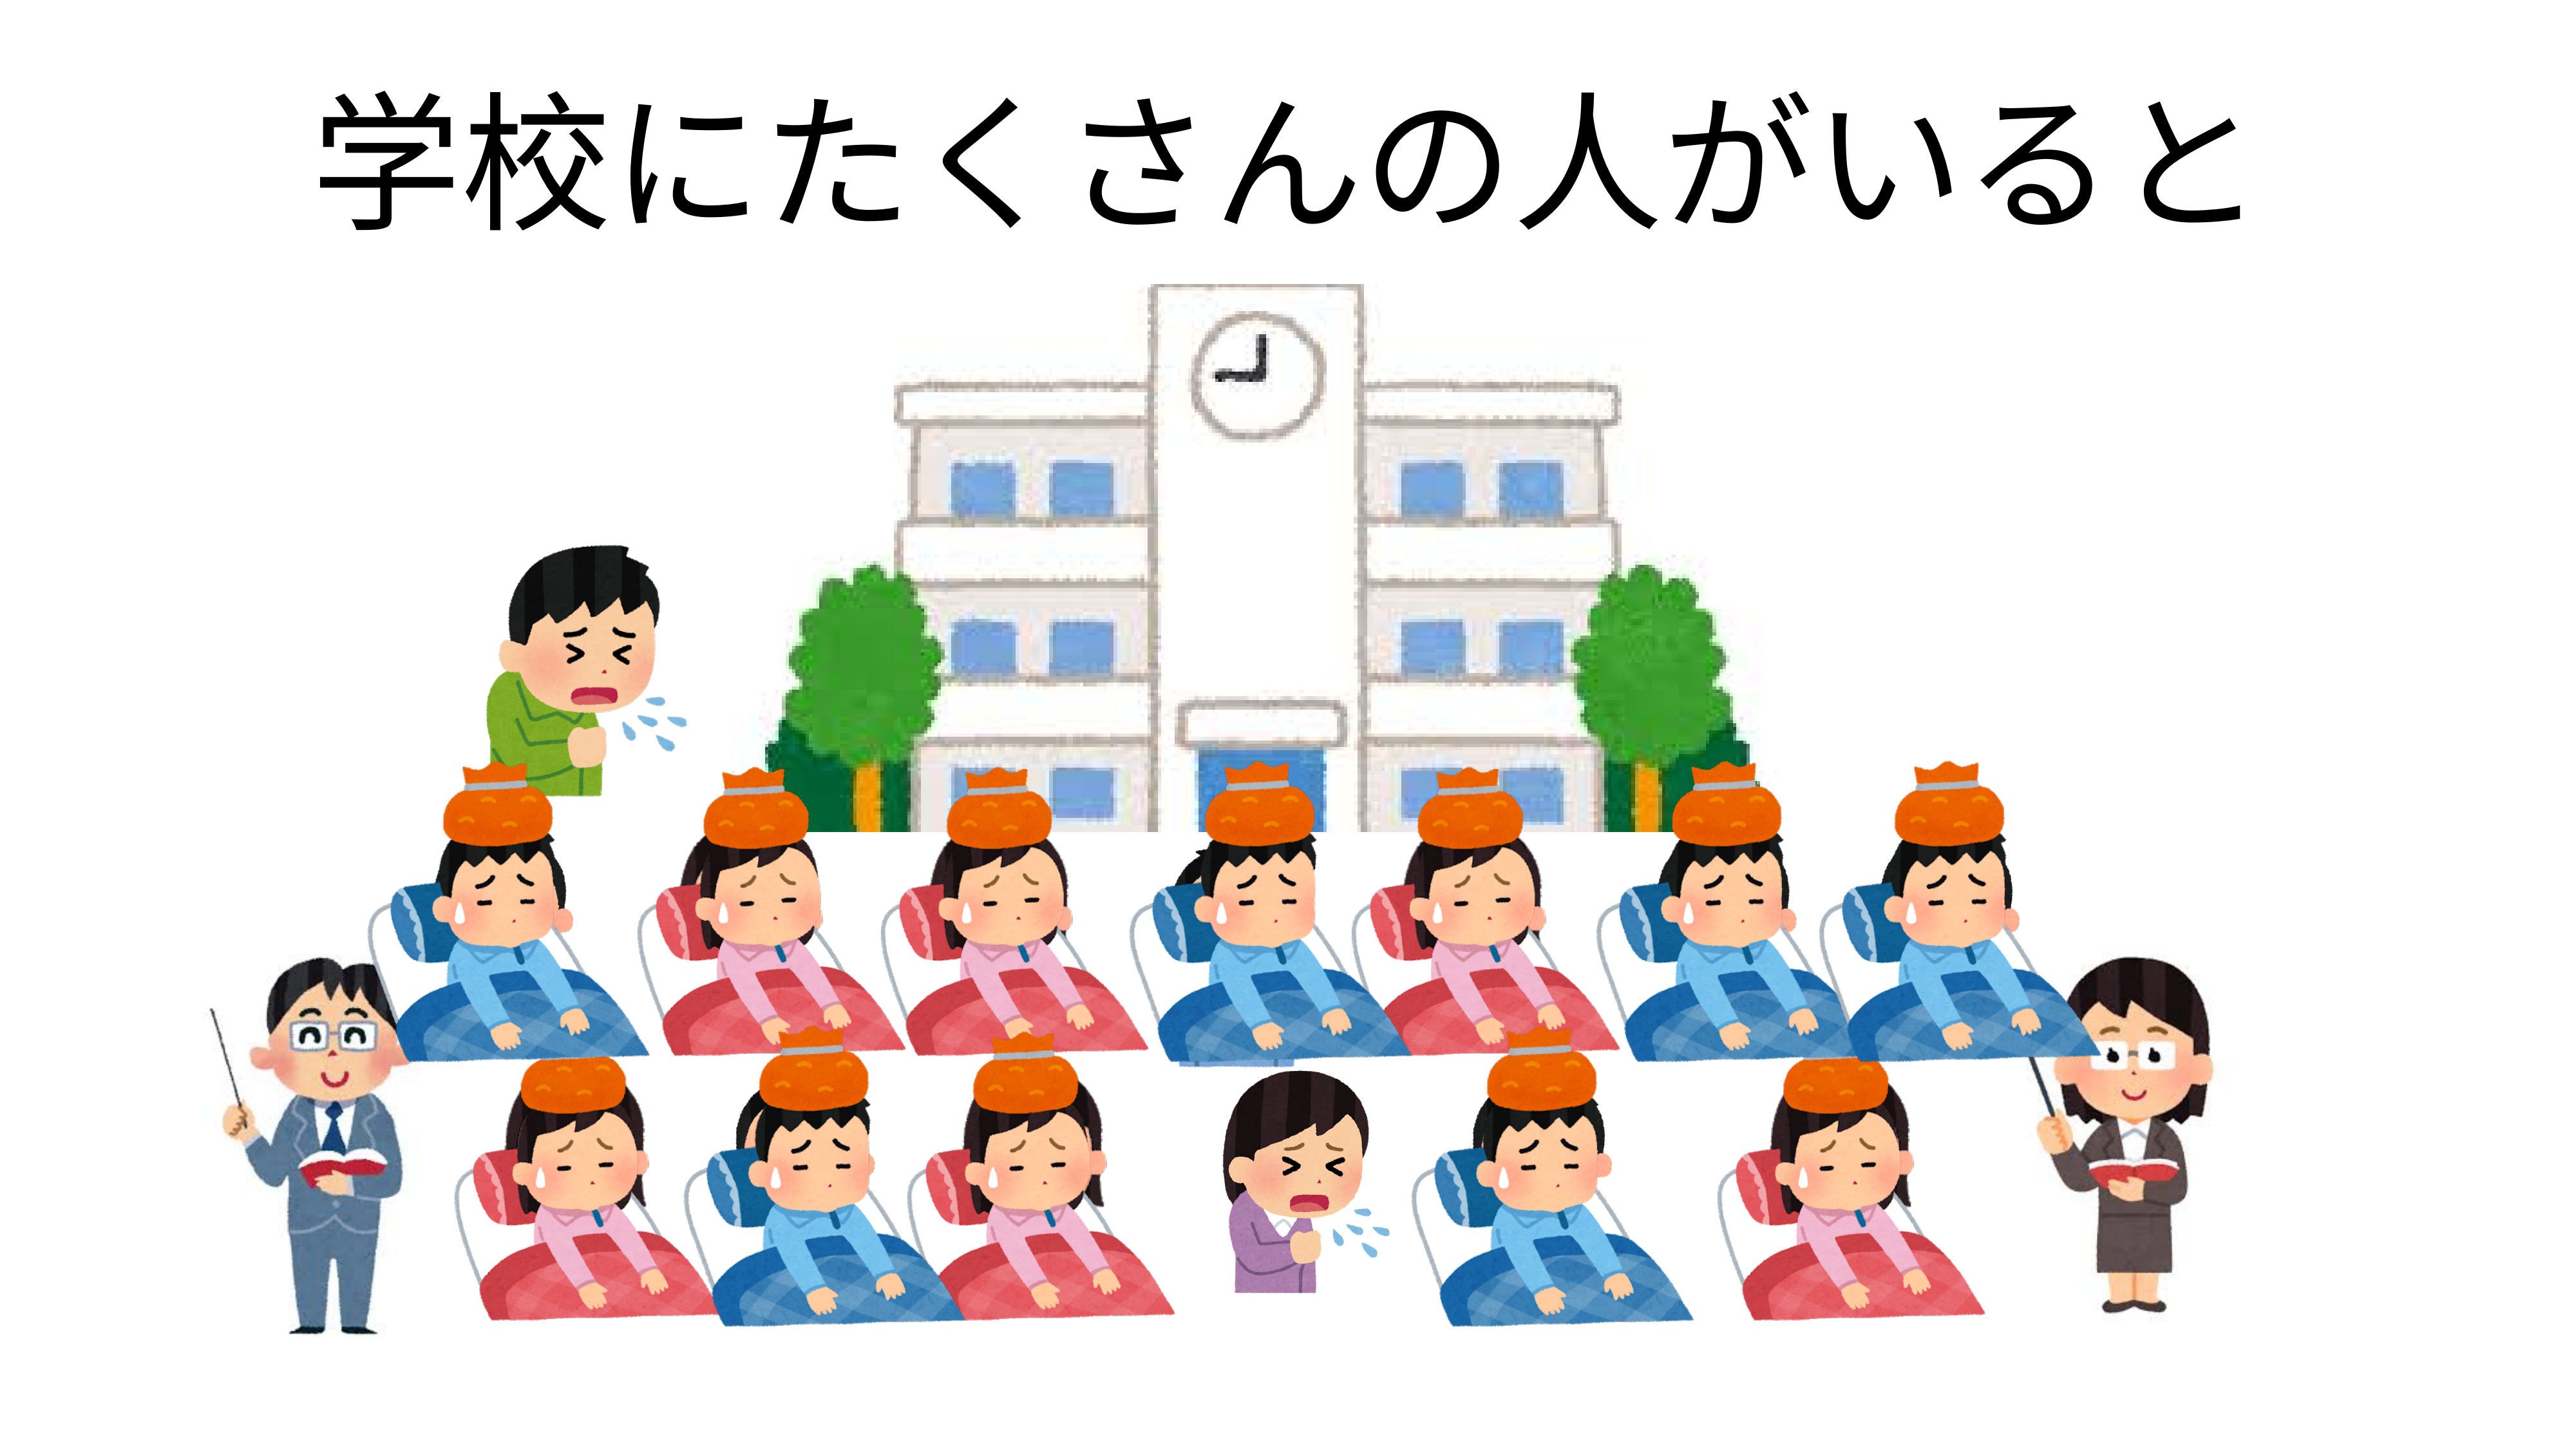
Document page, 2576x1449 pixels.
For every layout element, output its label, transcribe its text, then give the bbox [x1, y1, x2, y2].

title 学校にたくさんの人がいると [178, 37, 2398, 279]
picture [202, 284, 2236, 1338]
